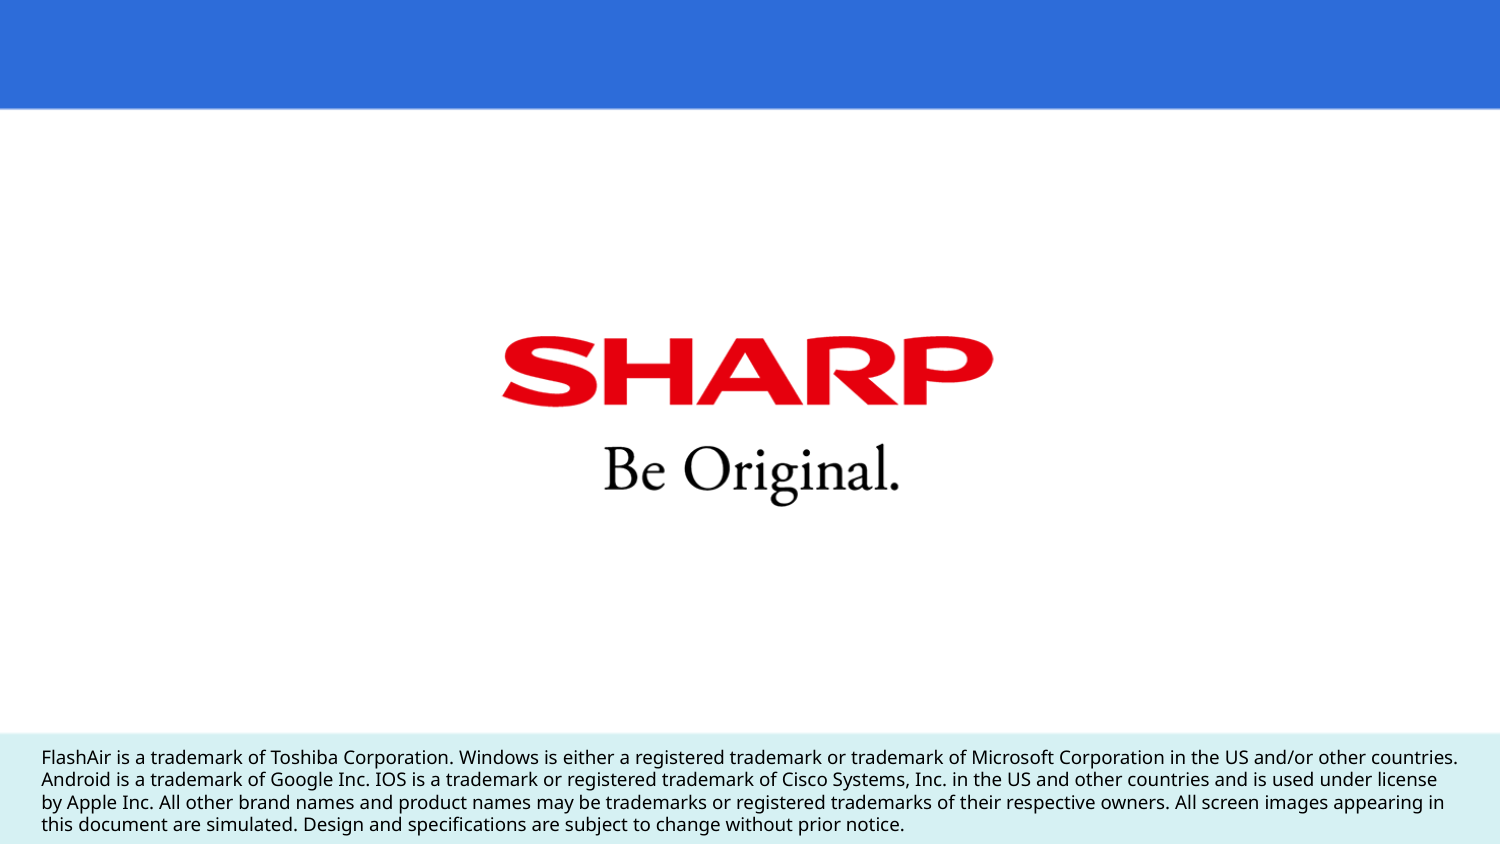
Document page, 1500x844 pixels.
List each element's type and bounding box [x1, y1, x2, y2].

picture [0, 0, 1500, 844]
text_box [498, 336, 999, 508]
